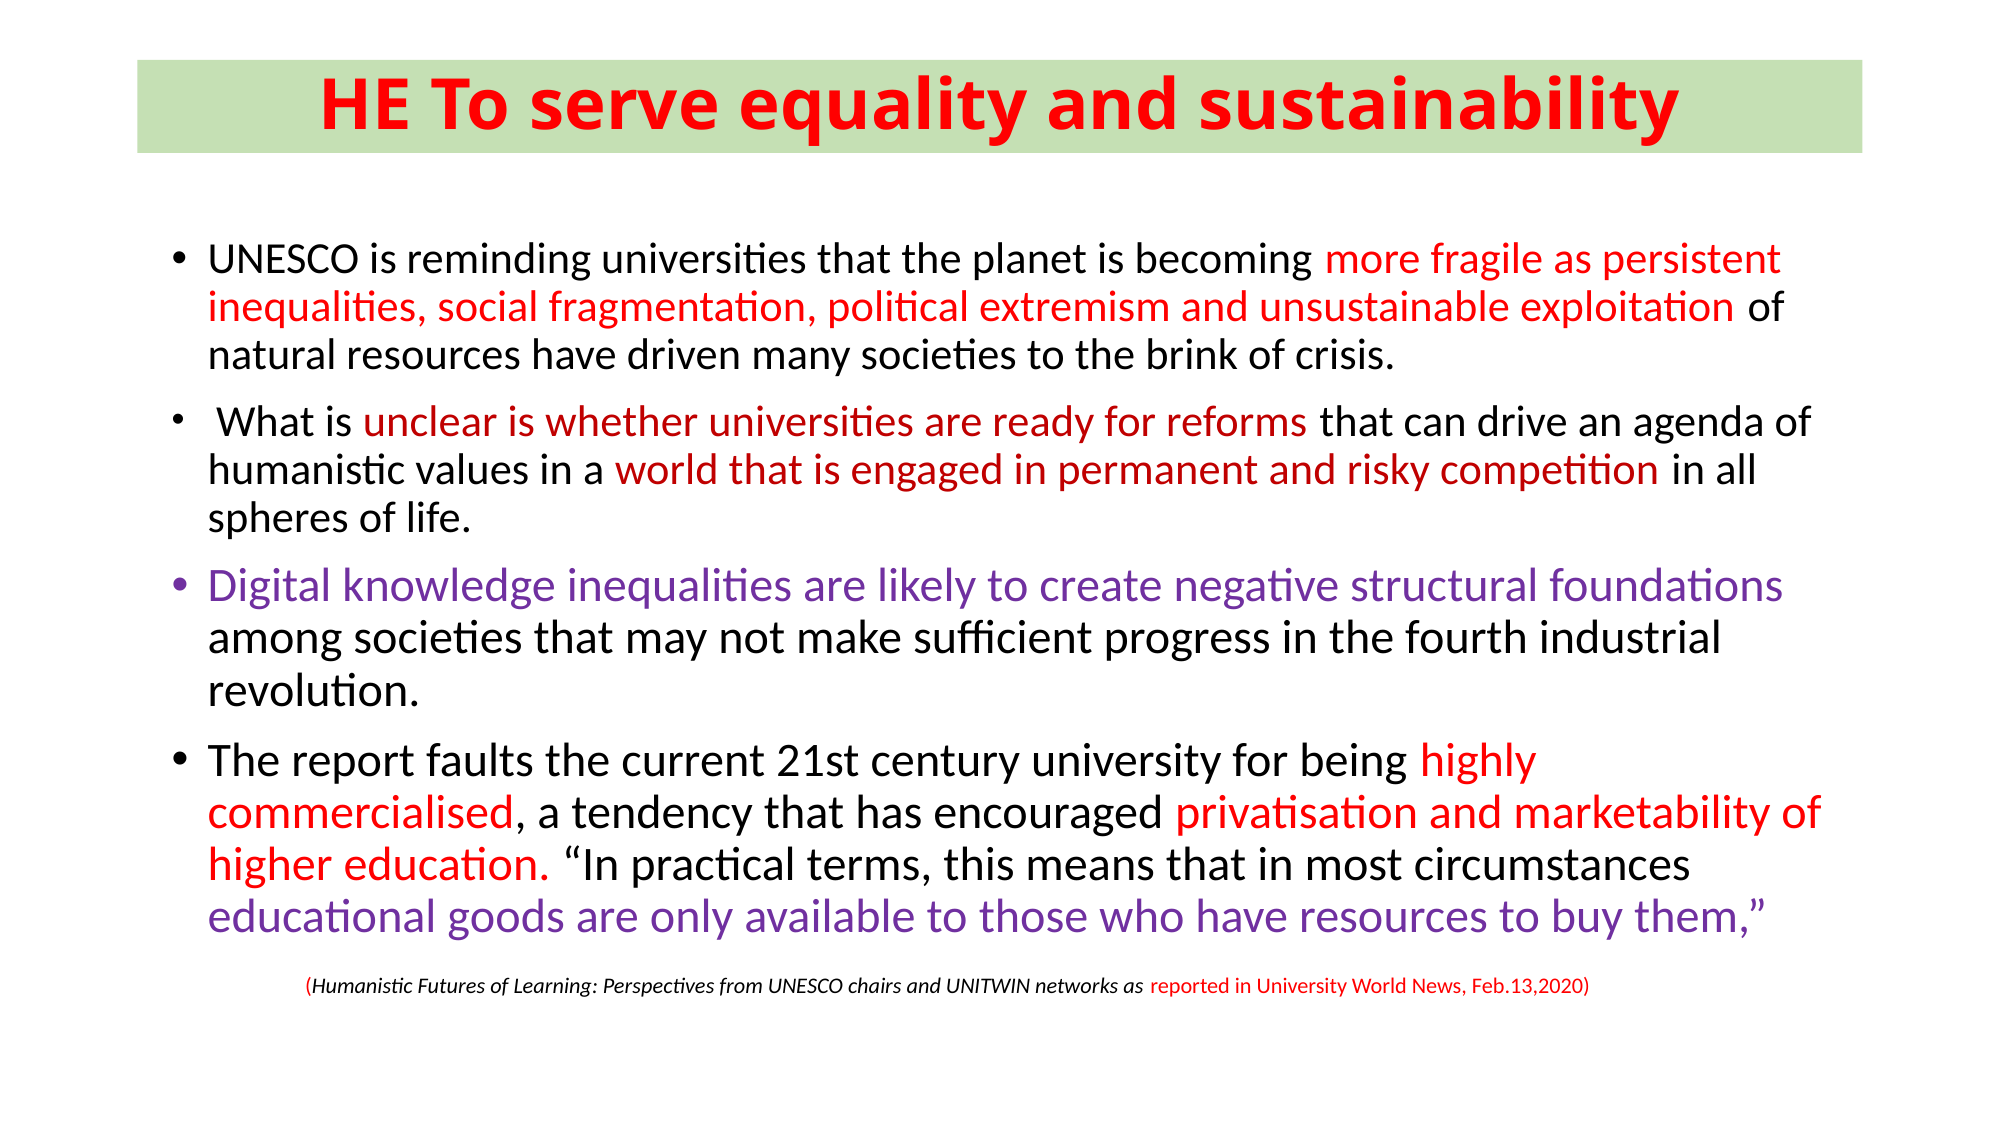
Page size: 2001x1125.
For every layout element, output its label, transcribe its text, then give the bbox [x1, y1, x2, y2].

list UNESCO is reminding universities that the planet is becoming more fragile as persistent inequalities, social fragmentation, political extremism and unsustainable exploitation of natural resources have driven many societies to the brink of crisis. What is unclear is whether universities are ready for reforms that can drive an agenda of humanistic values in a world that is engaged in permanent and risky competition in all spheres of life. Digital knowledge inequalities are likely to create negative structural foundations among societies that may not make sufficient progress in the fourth industrial revolution. The report faults the current 21st century university for being highly commercialised, a tendency that has encouraged privatisation and marketability of higher education. “In practical terms, this means that in most circumstances educational goods are only available to those who have resources to buy them,” (Humanistic Futures of Learning: Perspectives from UNESCO chairs and UNITWIN networks as reported in University World News, Feb.13,2020) [156, 227, 1882, 1023]
title HE To serve equality and sustainability [137, 59, 1863, 153]
